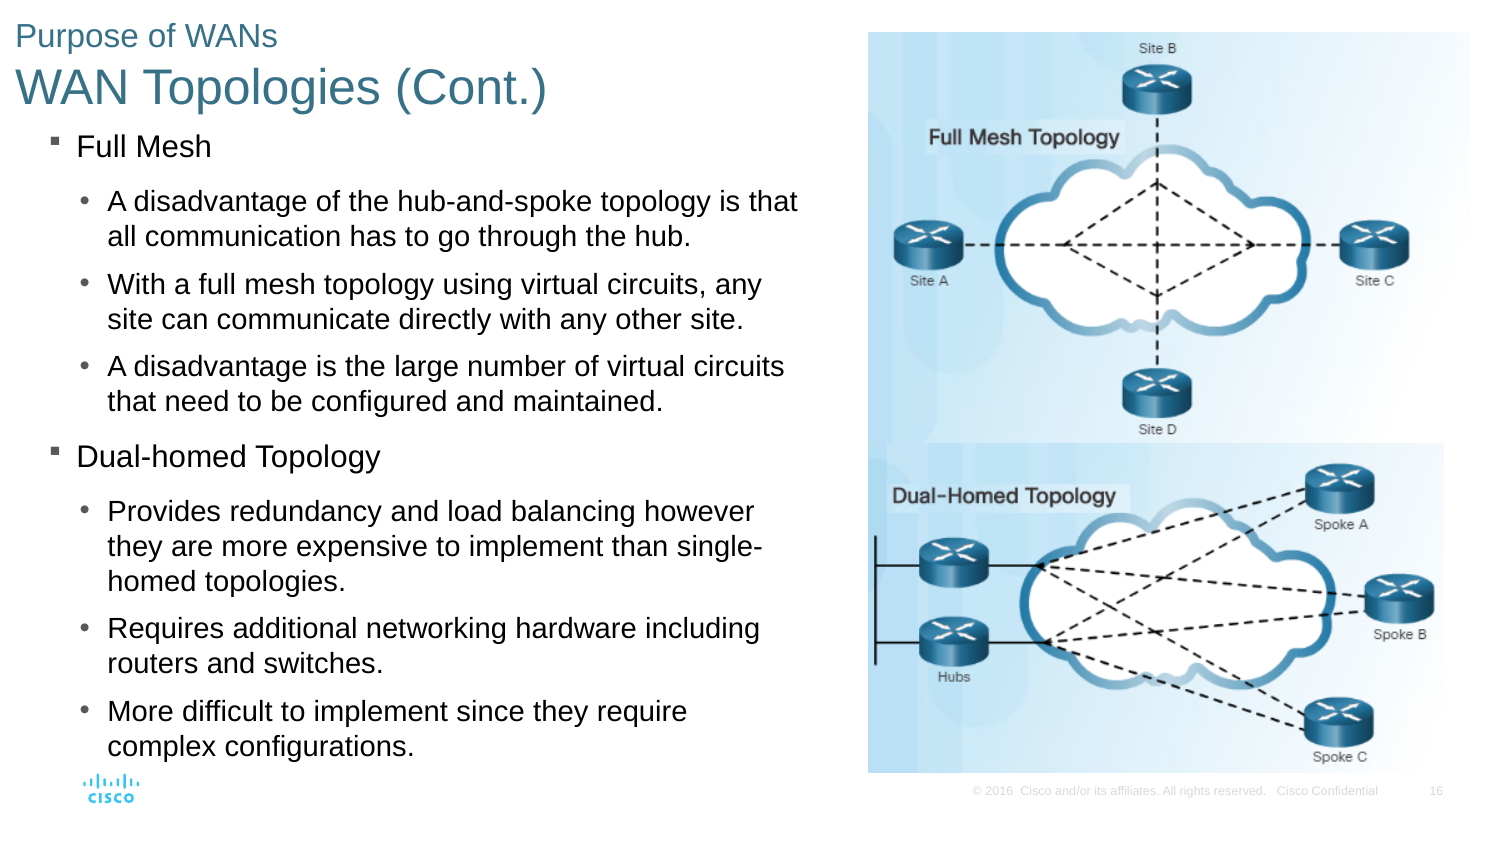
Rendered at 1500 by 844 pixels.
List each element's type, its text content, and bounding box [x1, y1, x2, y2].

picture [867, 32, 1470, 773]
title Purpose of WANs WAN Topologies (Cont.) [0, 6, 847, 123]
list Full Mesh A disadvantage of the hub-and-spoke topology is that all communication has to go through the hub. With a full mesh topology using virtual circuits, any site can communicate directly with any other site. A disadvantage is the large number of virtual circuits that need to be configured and maintained. Dual-homed Topology Provides redundancy and load balancing however they are more expensive to implement than single-homed topologies. Requires additional networking hardware including routers and switches. More difficult to implement since they require complex configurations. [33, 118, 835, 773]
